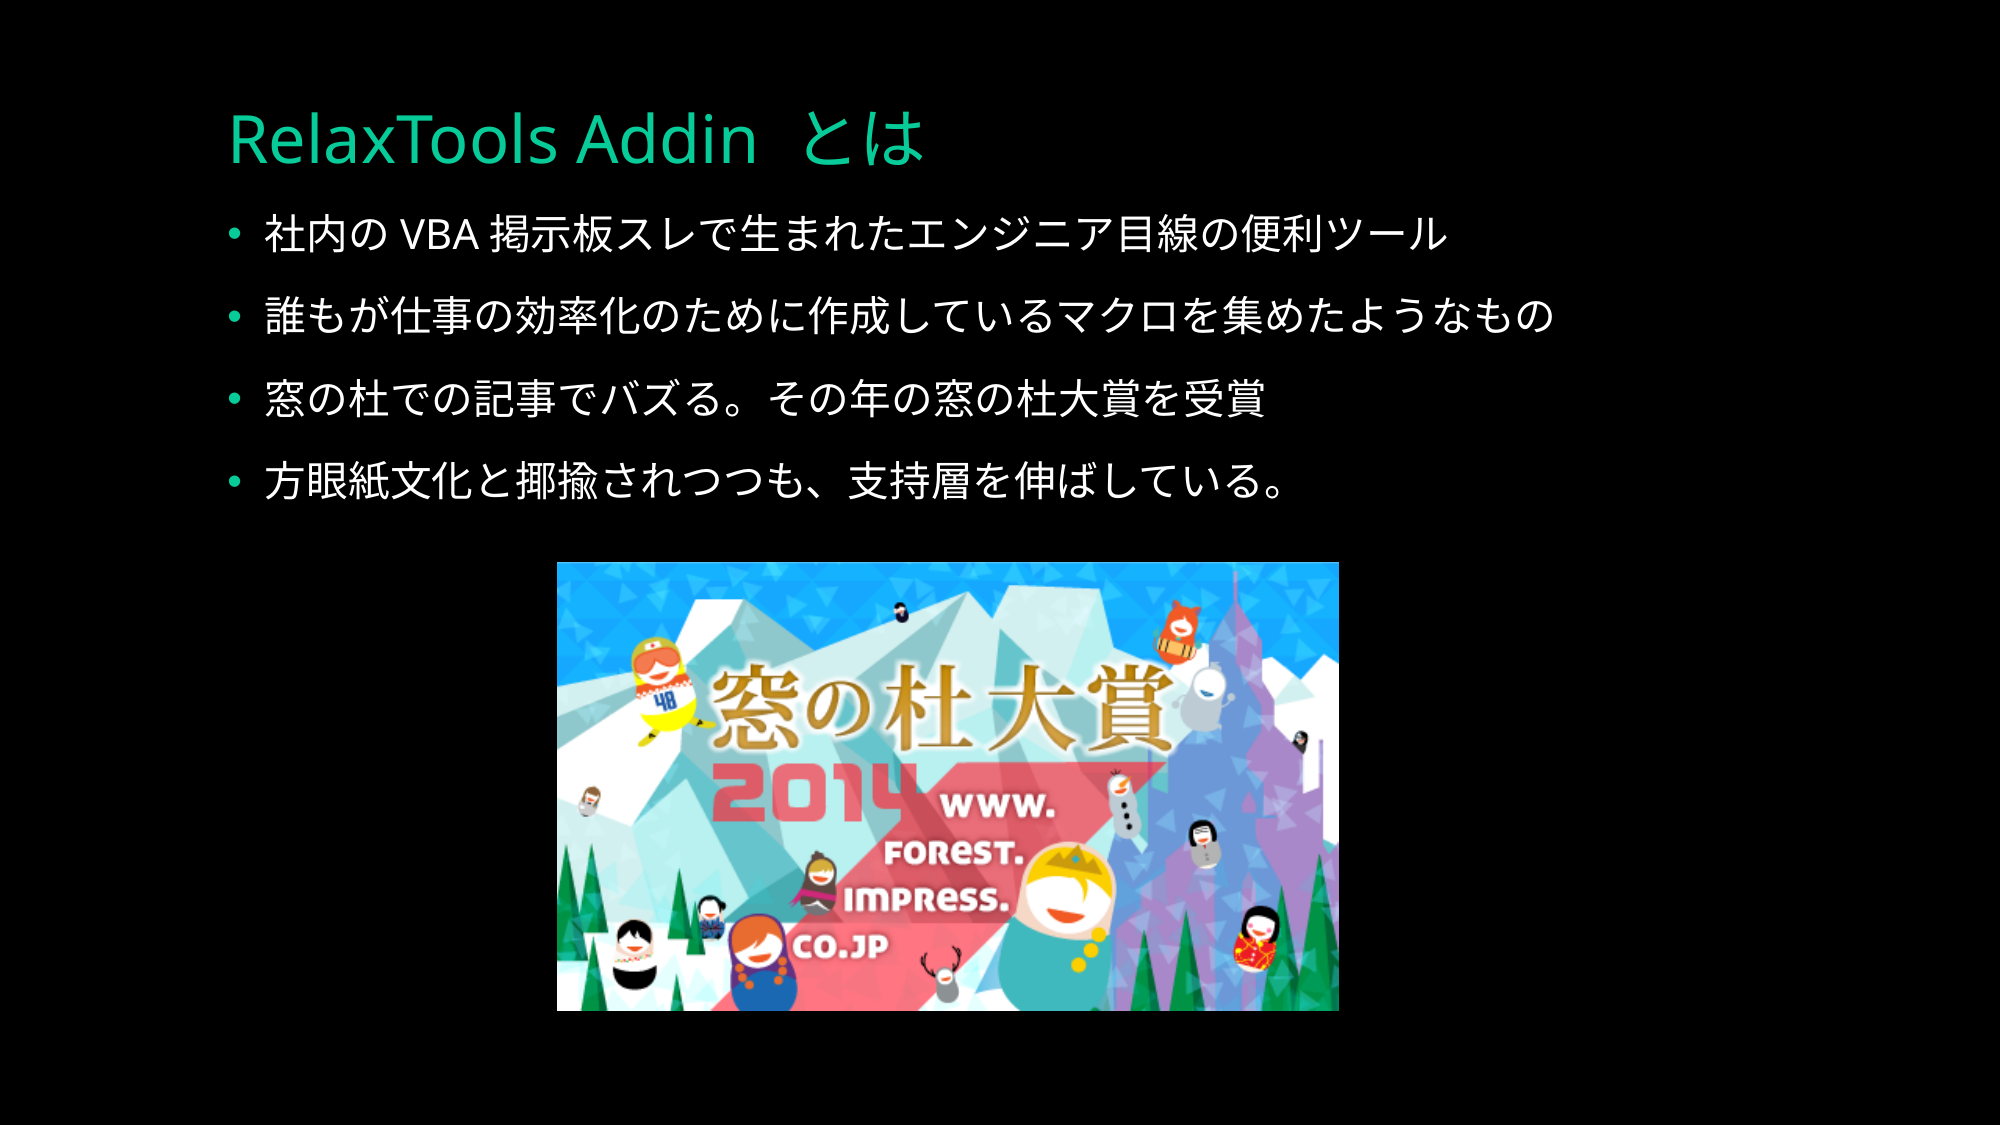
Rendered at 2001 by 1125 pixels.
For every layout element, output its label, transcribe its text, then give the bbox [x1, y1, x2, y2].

picture [557, 562, 1339, 1011]
list 社内のVBA掲示板スレで生まれたエンジニア目線の便利ツール 誰もが仕事の効率化のために作成しているマクロを集めたようなもの 窓の杜での記事でバズる。その年の窓の杜大賞を受賞 方眼紙文化と揶揄されつつも、支持層を伸ばしている。 [212, 205, 1788, 920]
title RelaxTools Addin とは [212, 62, 1788, 186]
